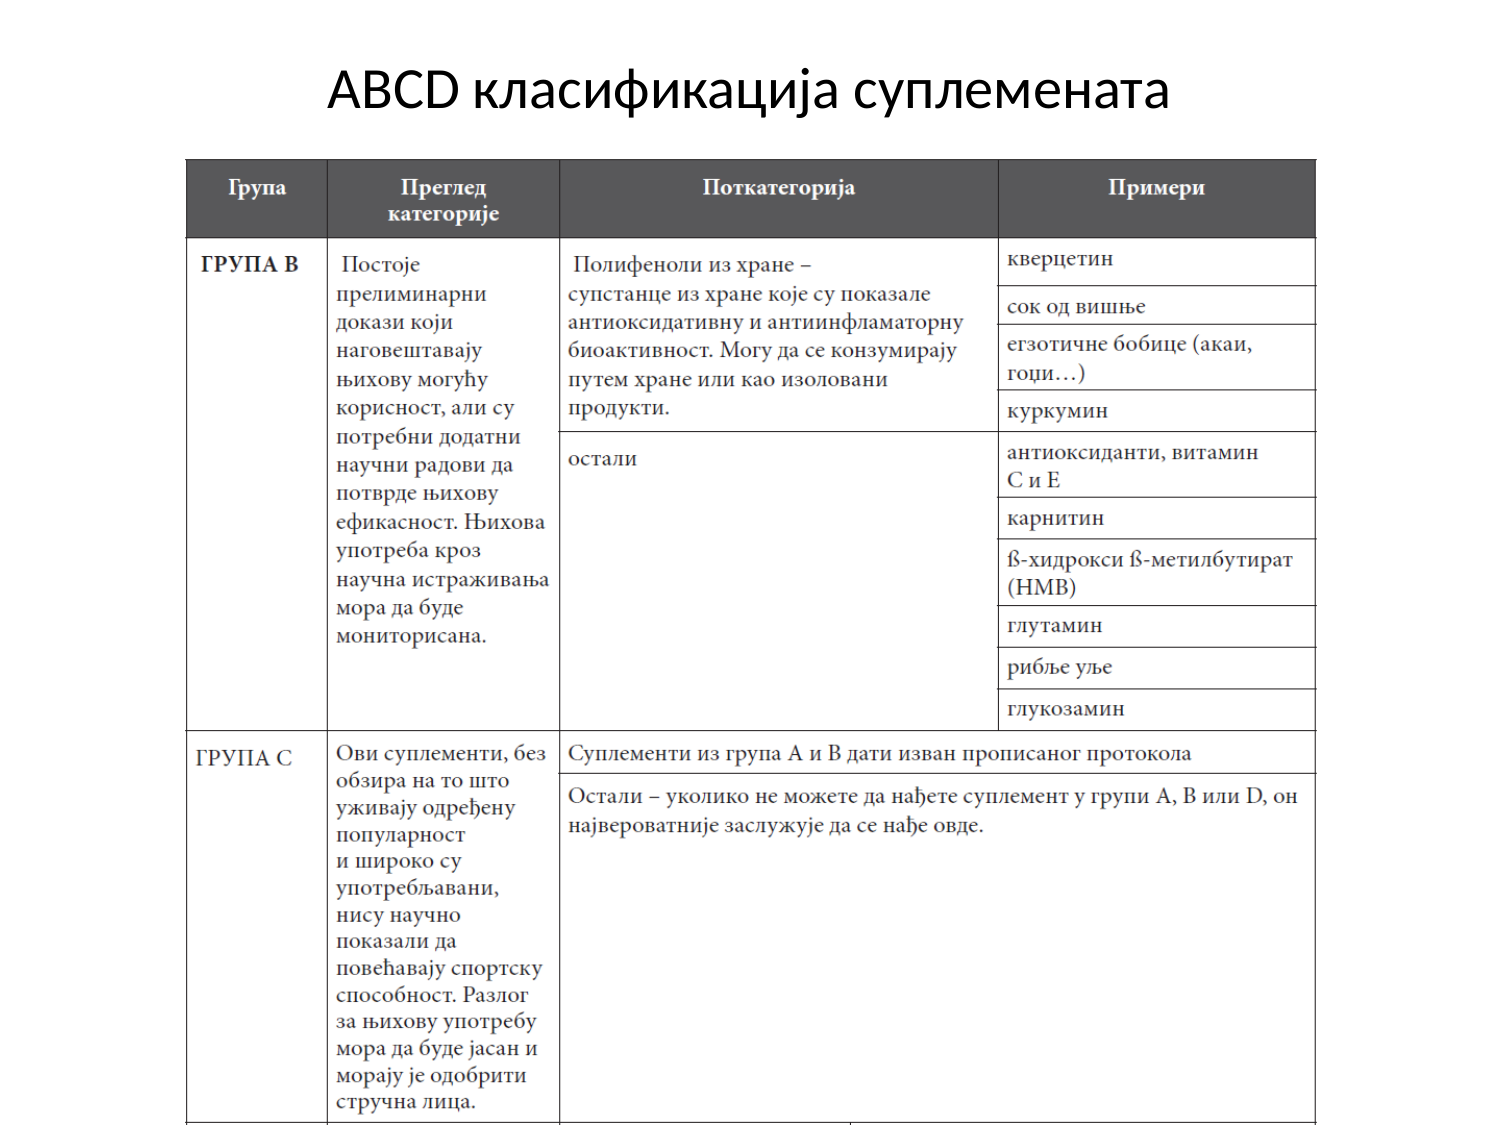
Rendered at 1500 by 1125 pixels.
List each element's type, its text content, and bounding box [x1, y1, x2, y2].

title АВСD класификација суплемената [0, 44, 1500, 126]
picture [182, 155, 1321, 1125]
